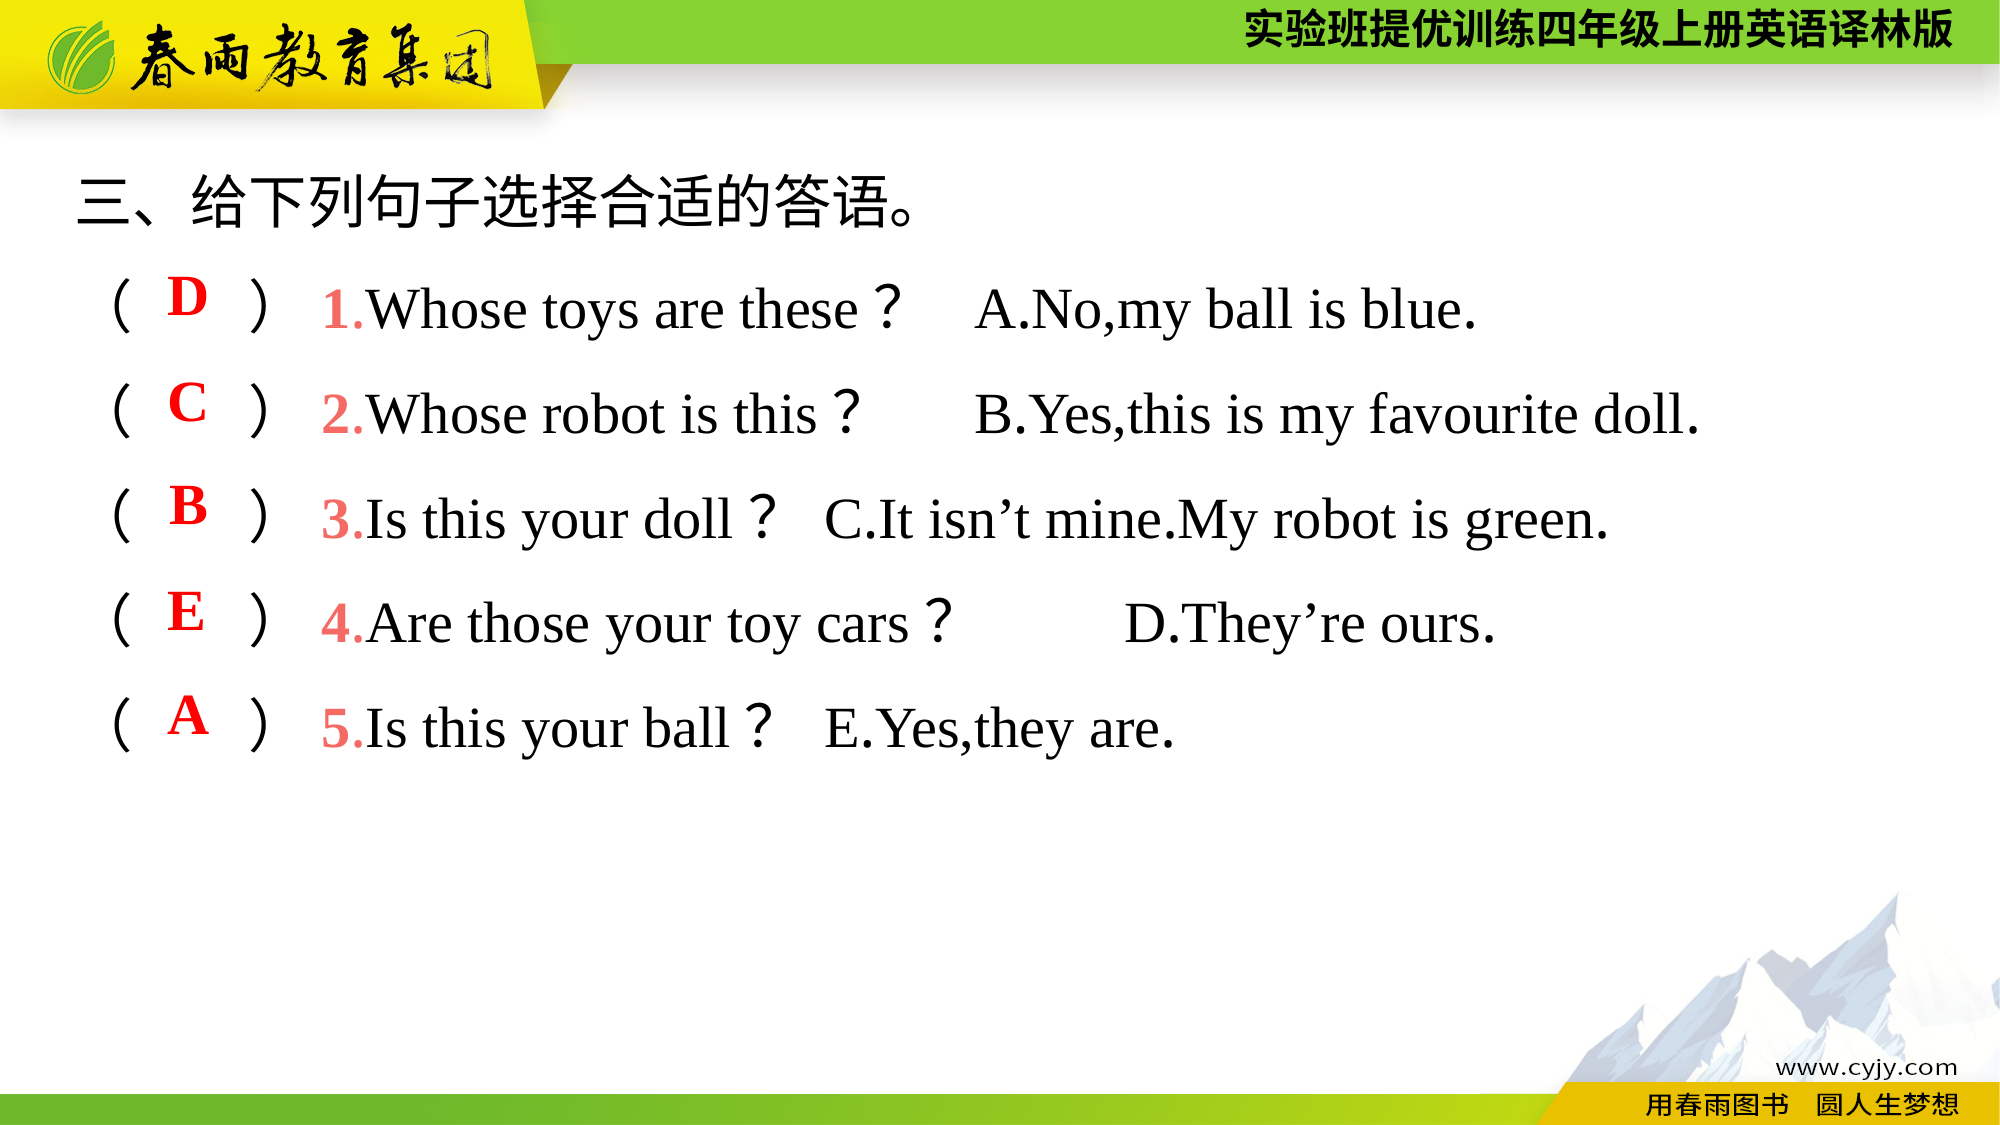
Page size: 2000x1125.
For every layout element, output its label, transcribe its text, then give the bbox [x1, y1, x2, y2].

text_box E [152, 565, 222, 650]
text_box A [152, 668, 225, 754]
list 三、给下列句子选择合适的答语。 （ ）1.Whose toys are these？ A.No,my ball is blue. （ ）2.Whose robot is this？ B.Yes,this is my favourite doll. （ ）3.Is this your doll？ C.It isn’t mine.My robot is green. （ ）4.Are those your toy cars？ D.They’re ours. （ ）5.Is this your ball？ E.Yes,they are. [59, 122, 1944, 761]
text_box B [154, 459, 223, 544]
text_box D [152, 249, 225, 335]
text_box C [152, 355, 225, 441]
picture [0, 0, 2000, 1125]
